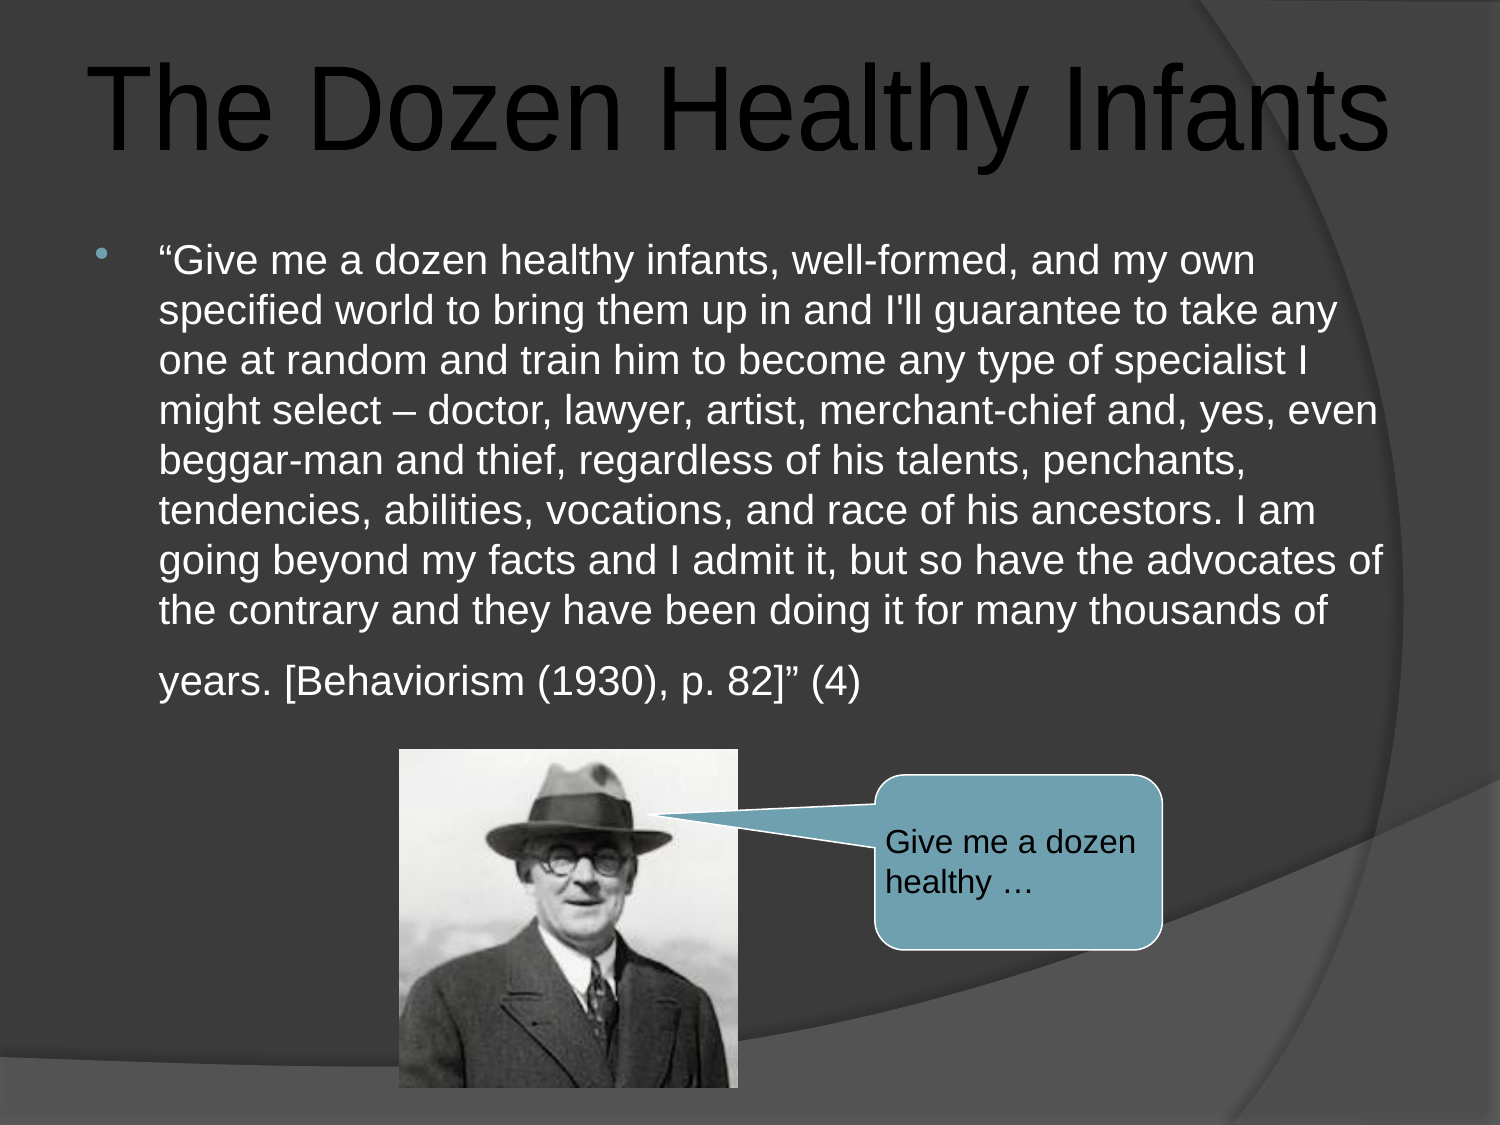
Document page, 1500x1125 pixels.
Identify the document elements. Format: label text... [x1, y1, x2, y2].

text_box [748, 774, 1163, 950]
list “Give me a dozen healthy infants, well-formed, and my own specified world to bring them up in and I'll guarantee to take any one at random and train him to become any type of specialist I might select – doctor, lawyer, artist, merchant-chief and, yes, even beggar-man and thief, regardless of his talents, penchants, tendencies, abilities, vocations, and race of his ancestors. I am going beyond my facts and I admit it, but so have the advocates of the contrary and they have been doing it for many thousands of years. [Behaviorism (1930), p. 82]” (4) [74, 224, 1426, 763]
picture [399, 749, 738, 1088]
text_box Give me a dozen healthy … [870, 812, 1158, 907]
